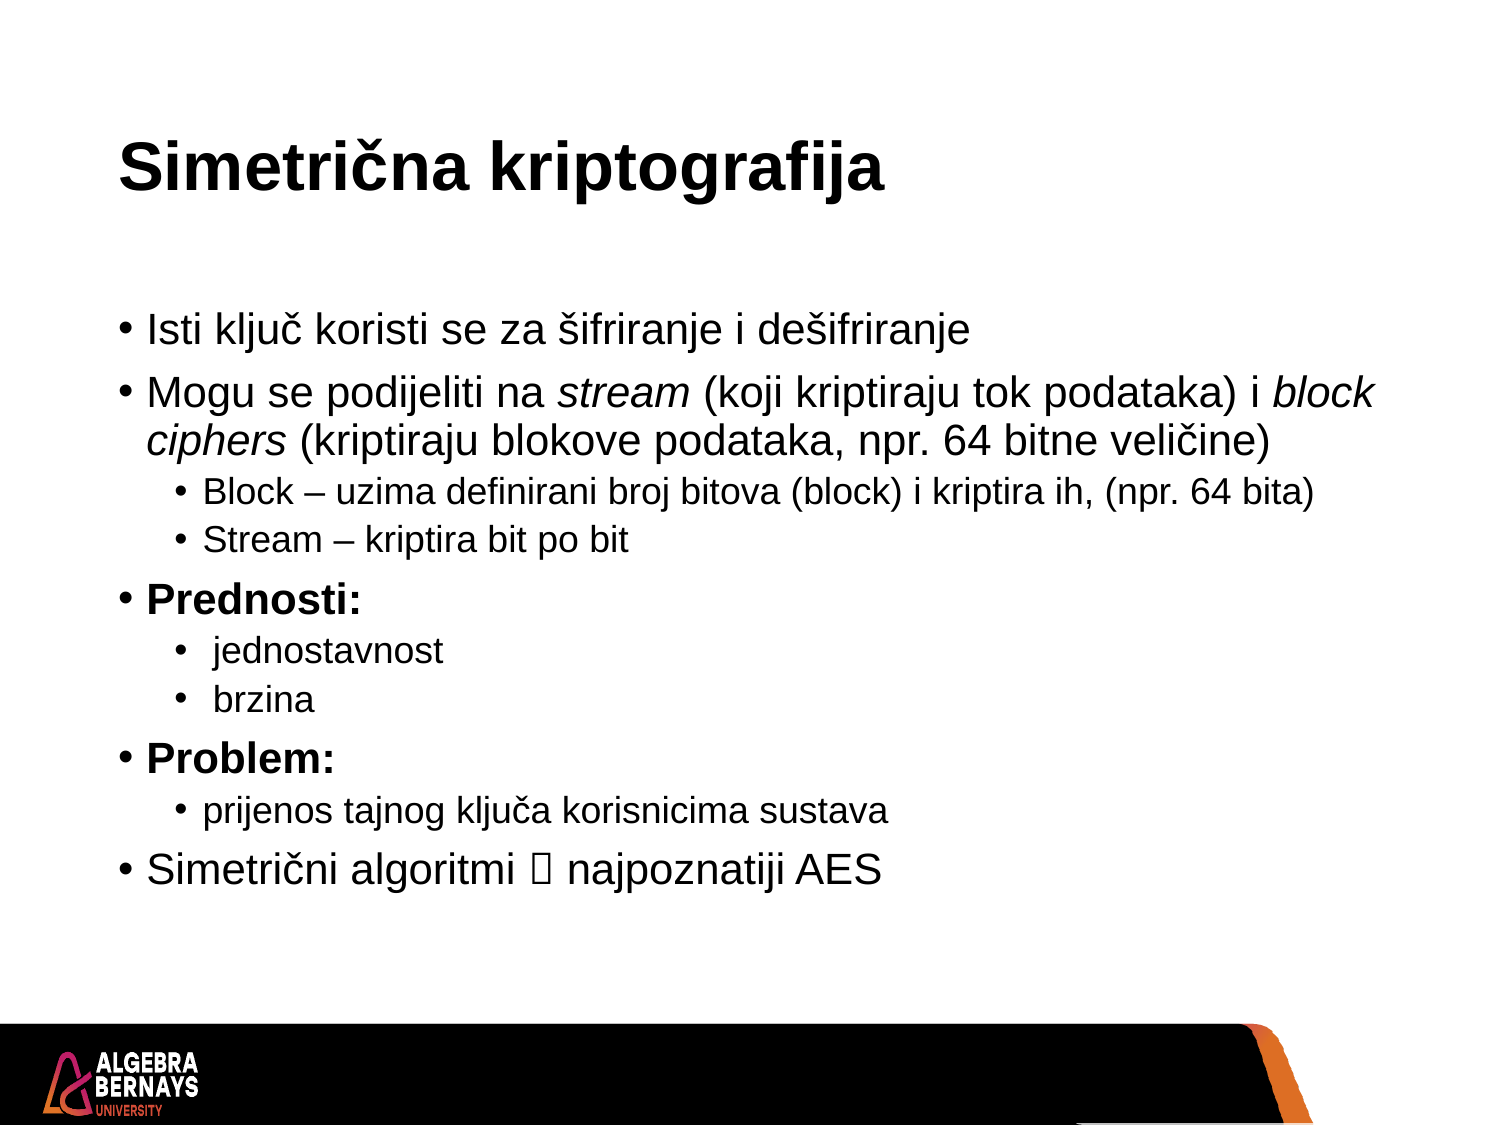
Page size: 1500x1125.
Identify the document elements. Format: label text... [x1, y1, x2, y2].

title Simetrična kriptografija [103, 59, 1397, 278]
list Isti ključ koristi se za šifriranje i dešifriranje Mogu se podijeliti na stream (koji kriptiraju tok podataka) i block ciphers (kriptiraju blokove podataka, npr. 64 bitne veličine) Block – uzima definirani broj bitova (block) i kriptira ih, (npr. 64 bita) Stream – kriptira bit po bit Prednosti: jednostavnost brzina Problem: prijenos tajnog ključa korisnicima sustava Simetrični algoritmi  najpoznatiji AES [103, 299, 1397, 1014]
picture [0, 1023, 1468, 1125]
